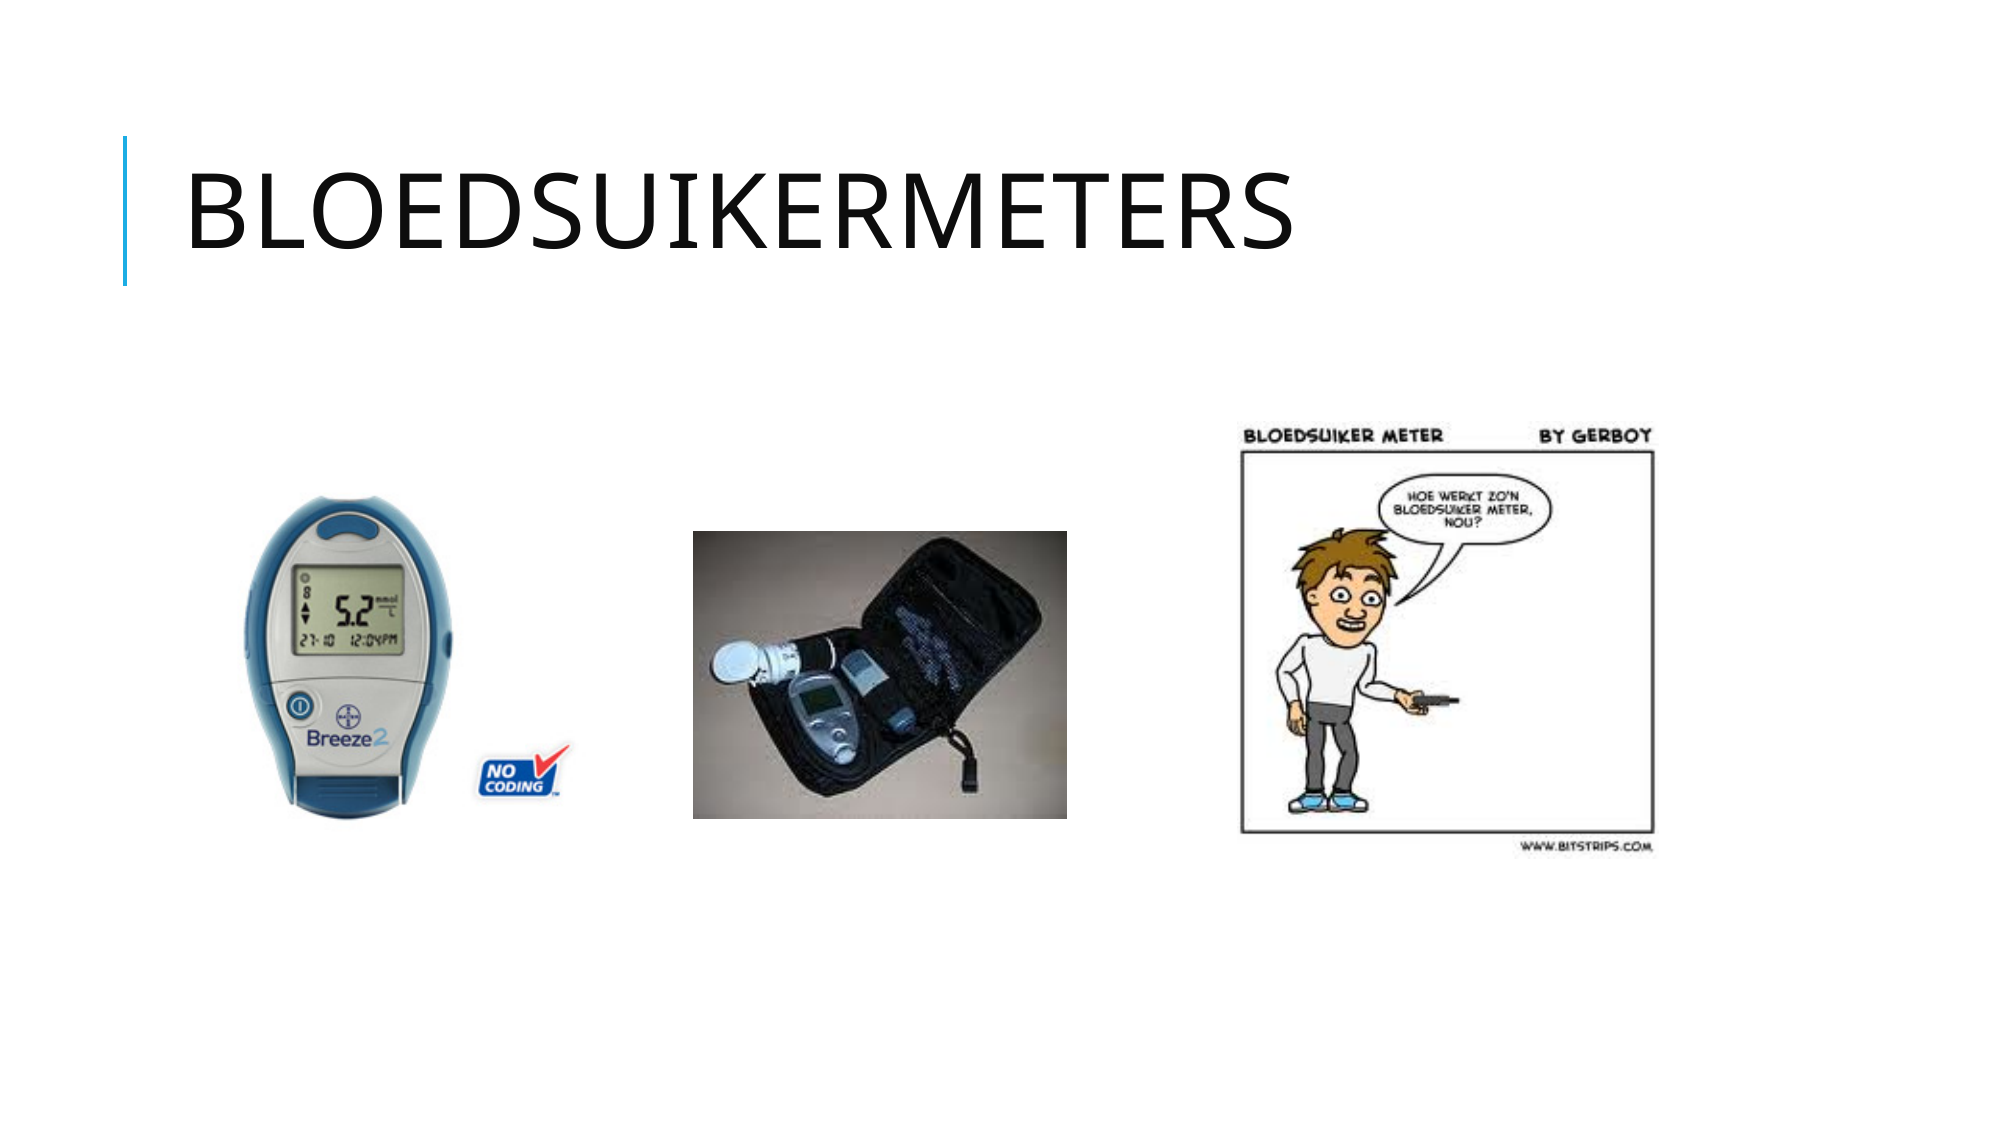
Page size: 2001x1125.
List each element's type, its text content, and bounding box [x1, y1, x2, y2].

picture [1237, 420, 1659, 859]
picture [0, 443, 1067, 870]
title Bloedsuikermeters [168, 96, 1763, 342]
